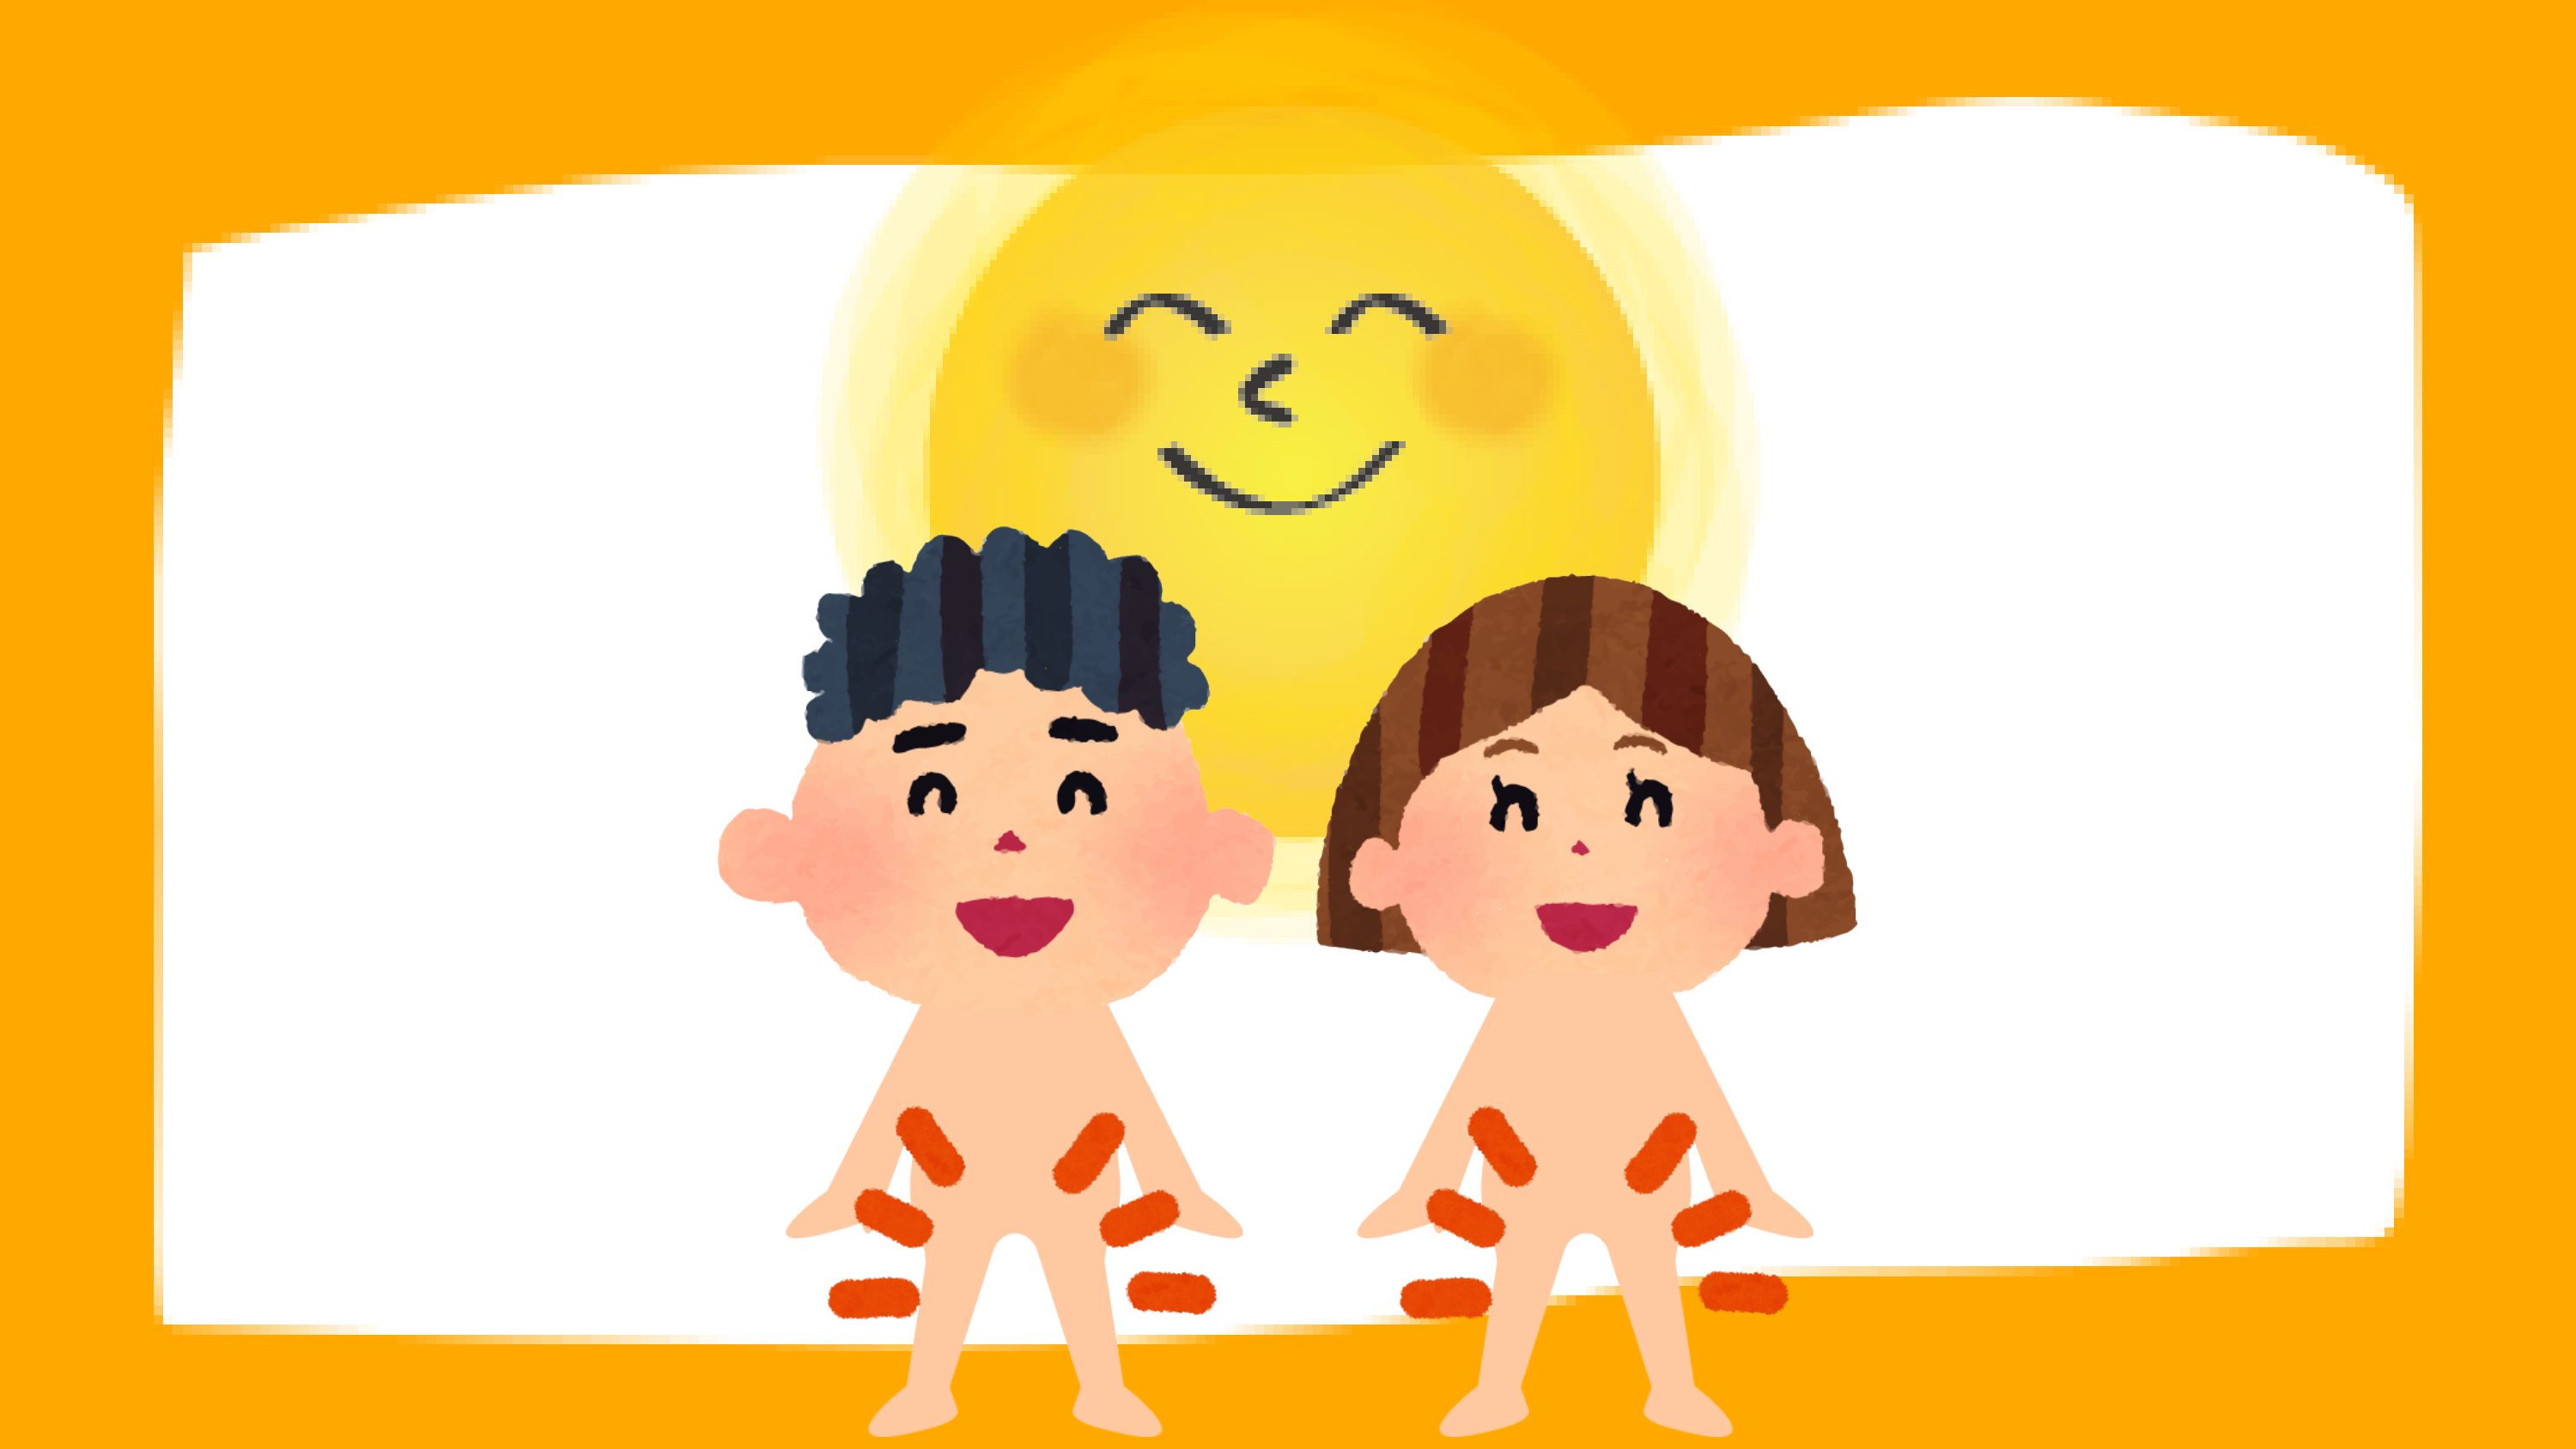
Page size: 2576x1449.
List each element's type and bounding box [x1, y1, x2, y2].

text_box [718, 526, 1858, 1438]
picture [153, 0, 2423, 1351]
text_box [750, 1066, 1855, 1386]
